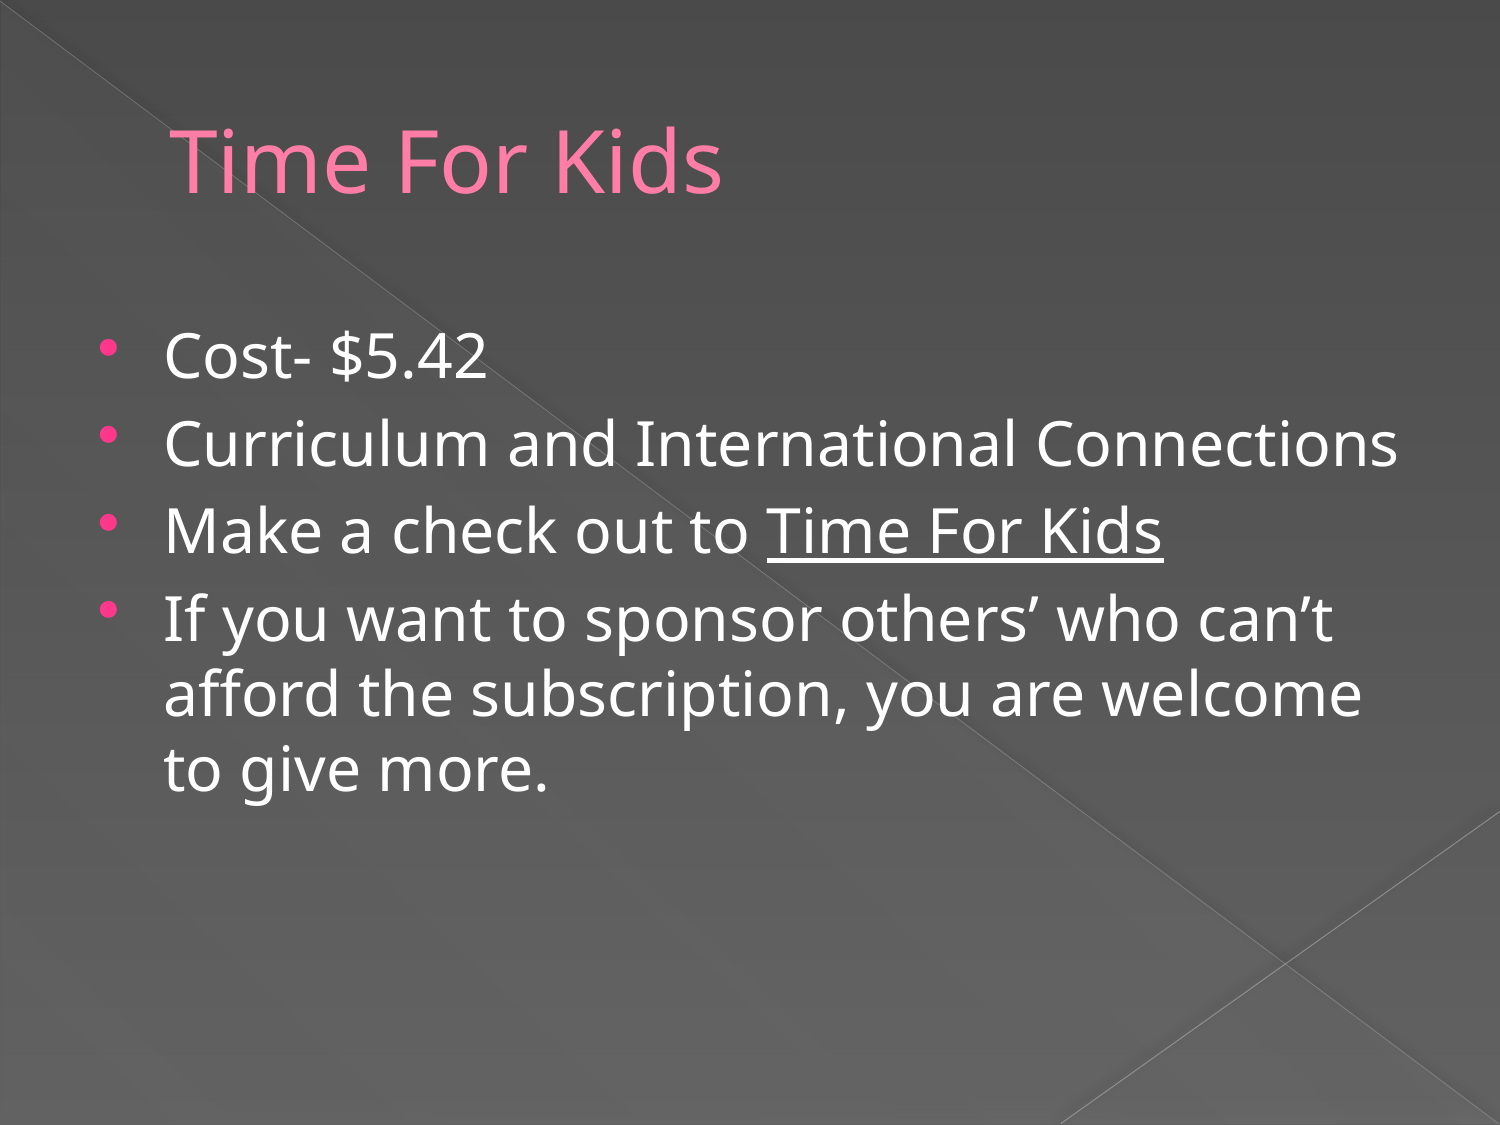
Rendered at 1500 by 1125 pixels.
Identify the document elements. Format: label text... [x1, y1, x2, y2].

list Cost- $5.42 Curriculum and International Connections Make a check out to Time For Kids If you want to sponsor others’ who can’t afford the subscription, you are welcome to give more. [75, 308, 1425, 1059]
title Time For Kids [75, 43, 1425, 274]
